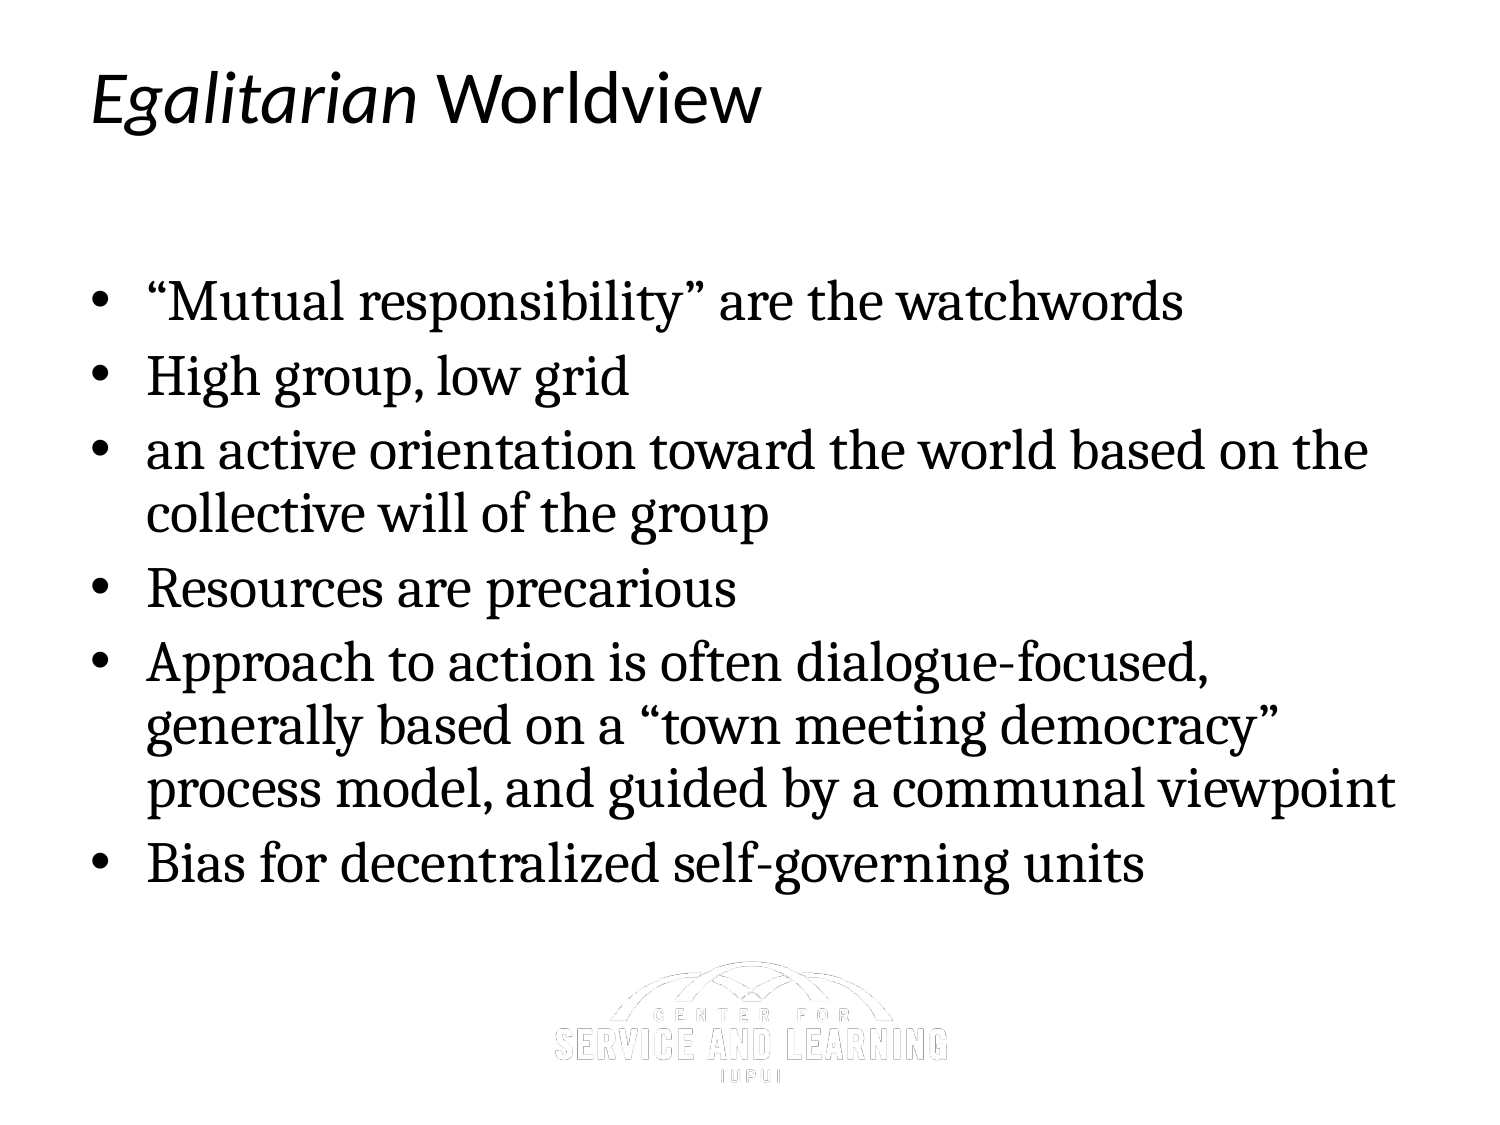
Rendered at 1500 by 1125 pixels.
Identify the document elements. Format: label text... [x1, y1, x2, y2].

title Egalitarian Worldview [75, 0, 1425, 188]
picture [412, 1005, 1088, 1125]
list “Mutual responsibility” are the watchwords High group, low grid an active orientation toward the world based on the collective will of the group Resources are precarious Approach to action is often dialogue-focused, generally based on a “town meeting democracy” process model, and guided by a communal viewpoint Bias for decentralized self-governing units [75, 262, 1425, 1005]
